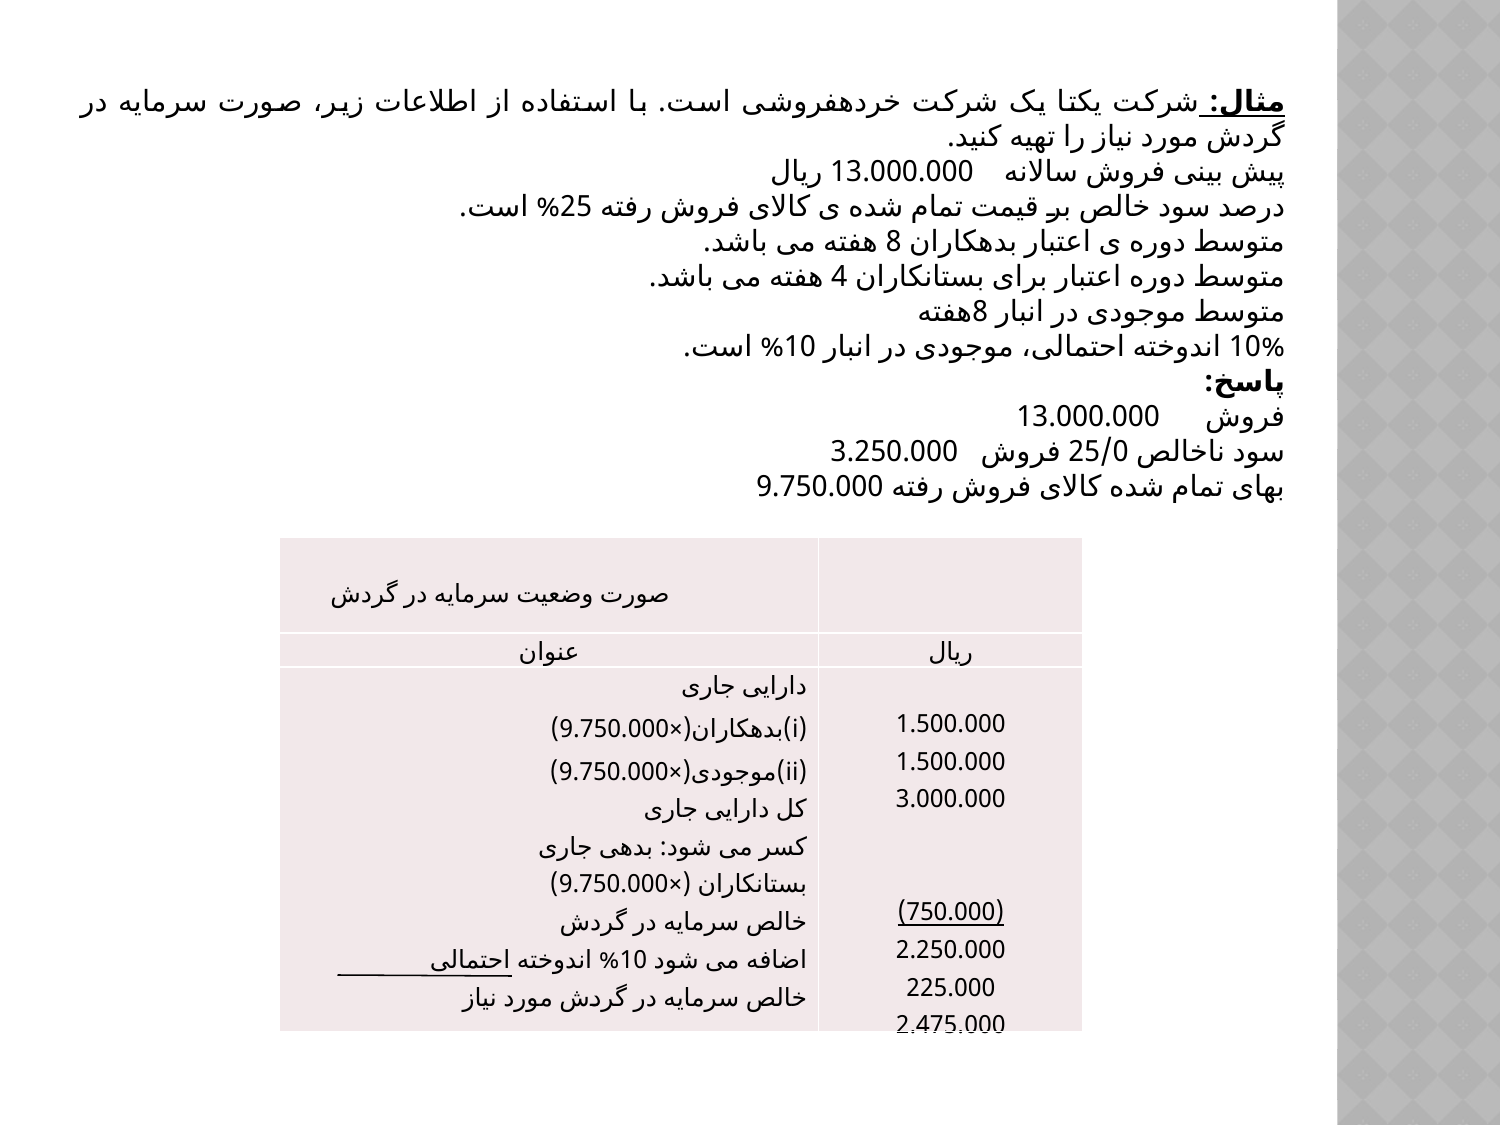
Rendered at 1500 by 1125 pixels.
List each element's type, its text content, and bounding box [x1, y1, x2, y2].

text_box مثال: شرکت یکتا یک شرکت خرده­فروشی است. با استفاده از اطلاعات زیر، صورت سرمایه در گردش مورد نیاز را تهیه کنید. پیش بینی فروش سالانه 13.000.000 ریال درصد سود خالص بر قیمت تمام شده ی کالای فروش رفته 25% است. متوسط دوره ی اعتبار بدهکاران 8 هفته می باشد. متوسط دوره اعتبار برای بستانکاران 4 هفته می باشد. متوسط موجودی در انبار 8هفته 10% اندوخته احتمالی، موجودی در انبار 10% است. پاسخ: فروش 13.000.000 سود ناخالص 25/0 فروش 3.250.000 بهای تمام شده کالای فروش رفته 9.750.000 [62, 74, 1300, 580]
